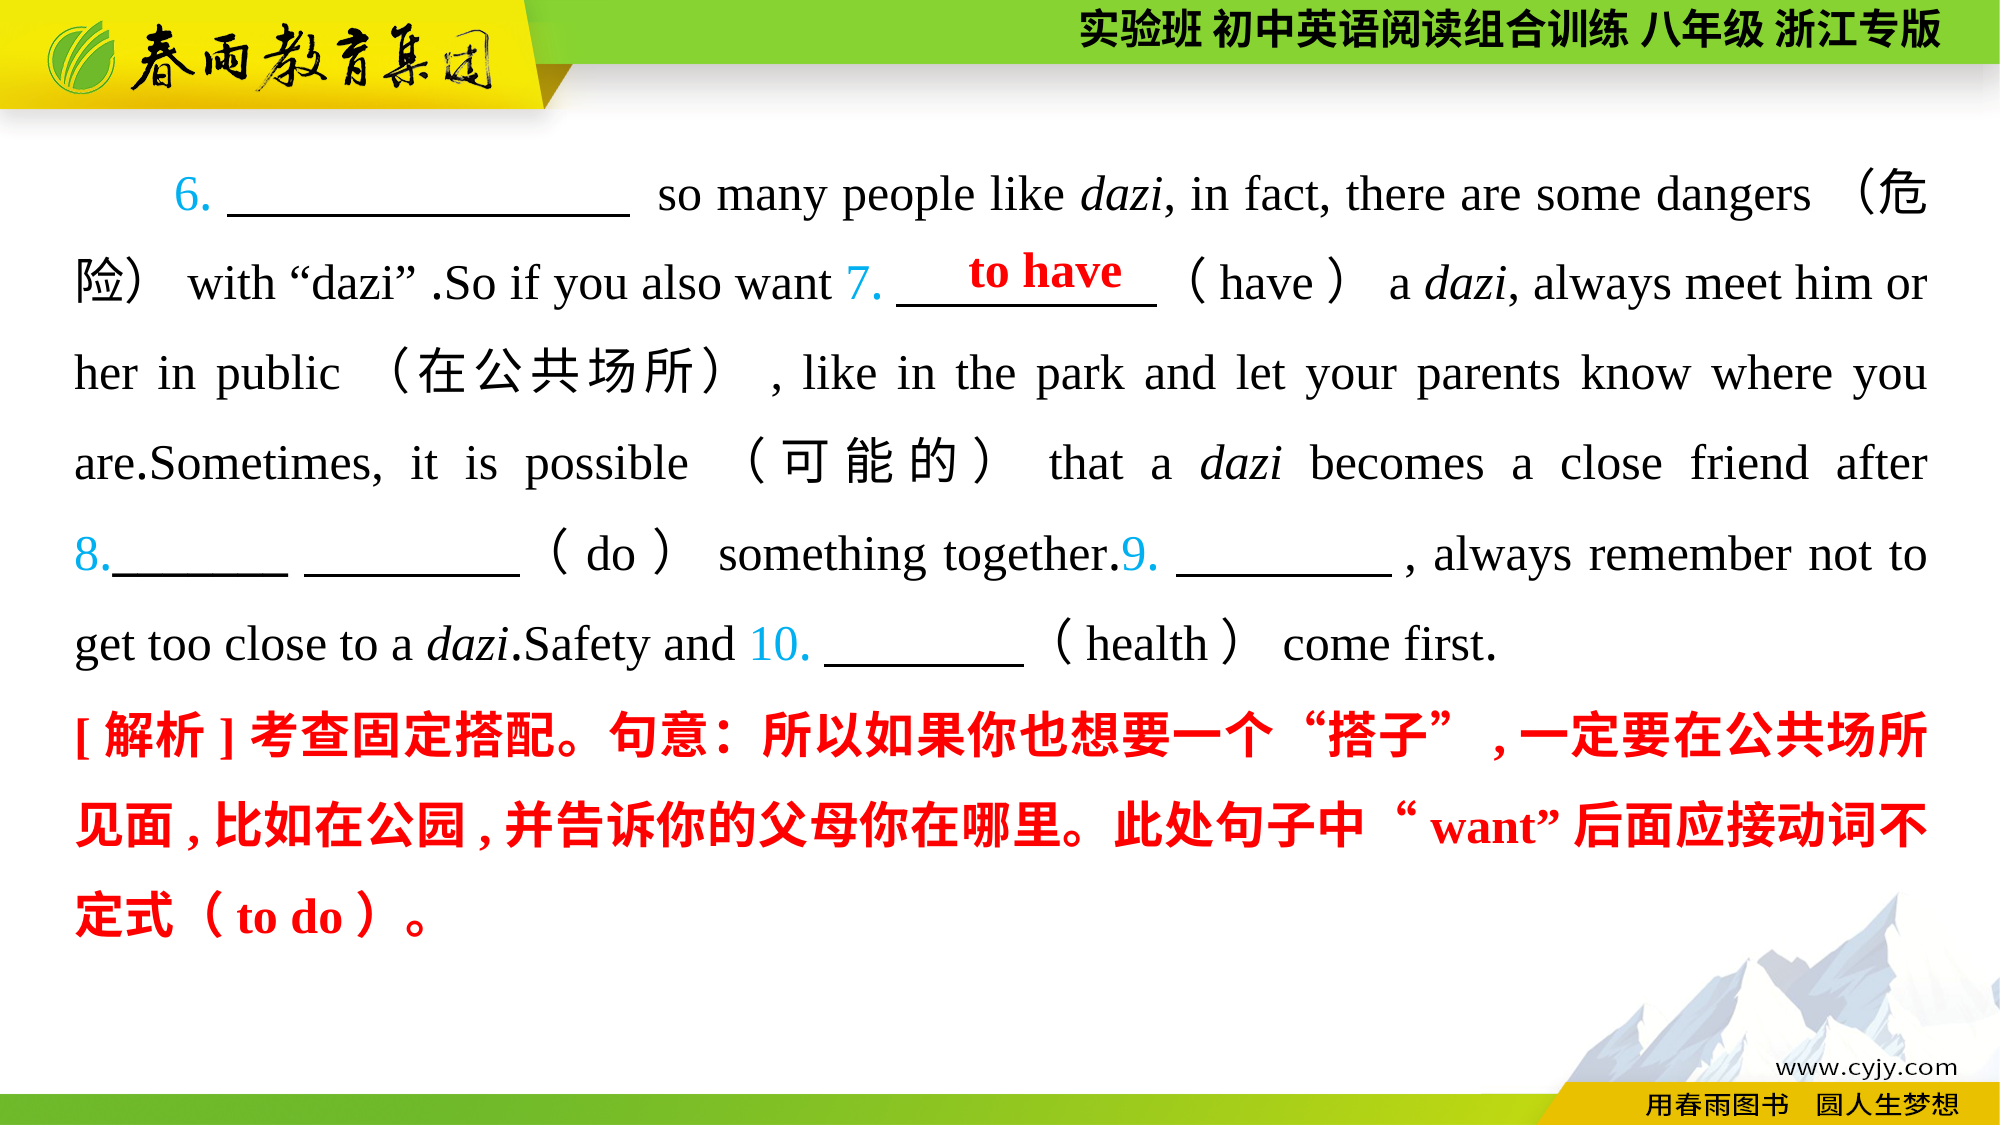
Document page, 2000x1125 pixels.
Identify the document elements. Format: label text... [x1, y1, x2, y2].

text_box to have [953, 229, 1138, 305]
text_box [解析]考查固定搭配。句意：所以如果你也想要一个“搭子”,一定要在公共场所见面,比如在公园,并告诉你的父母你在哪里。此处句子中“want”后面应接动词不定式（to do）。 [59, 683, 1944, 951]
picture [0, 0, 2000, 1125]
list 6. so many people like dazi, in fact, there are some dangers（危险）with “dazi” .So if you also want 7. （have）a dazi, always meet him or her in public（在公共场所）, like in the park and let your parents know where you are.Sometimes, it is possible（可能的）that a dazi becomes a close friend after 8._______ （do）something together.9. , always remember not to get too close to a dazi.Safety and 10. （health）come first. [59, 122, 1944, 683]
